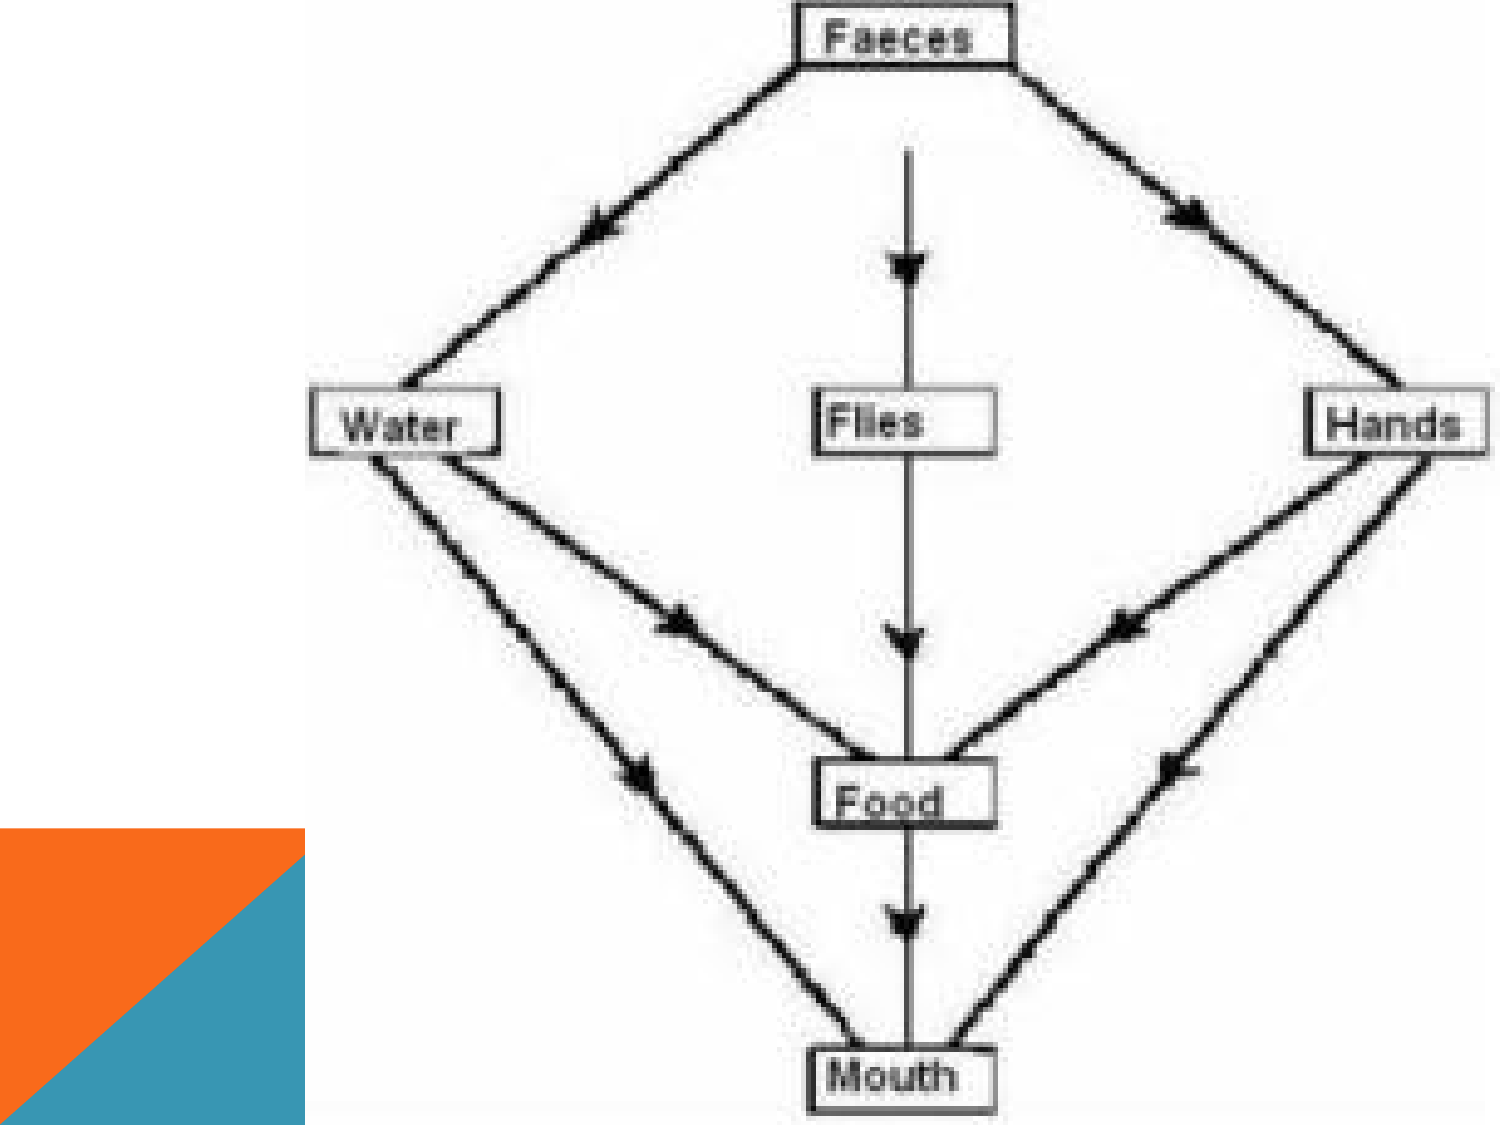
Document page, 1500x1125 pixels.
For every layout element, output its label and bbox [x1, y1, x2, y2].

picture [304, 0, 1500, 1125]
